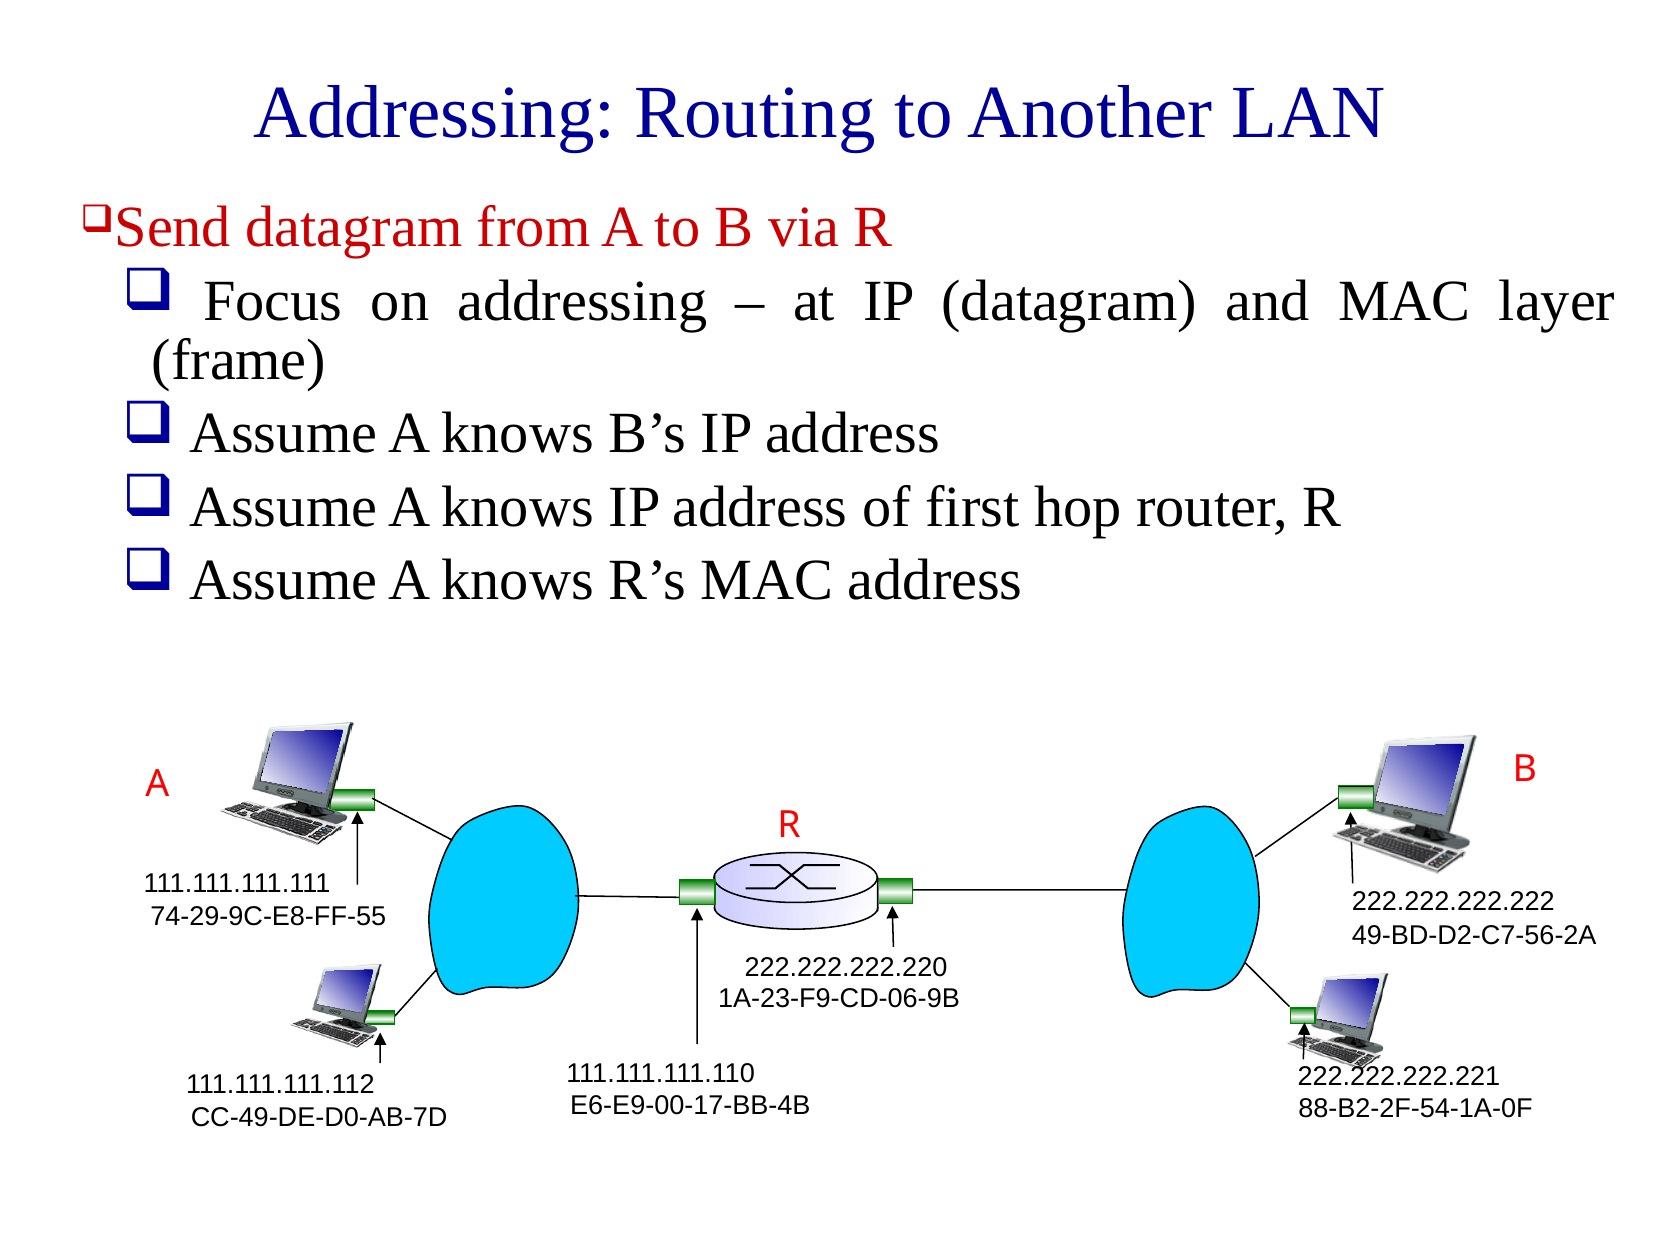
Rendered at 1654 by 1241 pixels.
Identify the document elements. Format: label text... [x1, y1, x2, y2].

text_box Send datagram from A to B via R Focus on addressing – at IP (datagram) and MAC layer (frame) Assume A knows B’s IP address Assume A knows IP address of first hop router, R Assume A knows R’s MAC address [63, 191, 1633, 620]
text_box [127, 716, 1616, 1142]
text_box Addressing: Routing to Another LAN [96, 32, 1544, 183]
